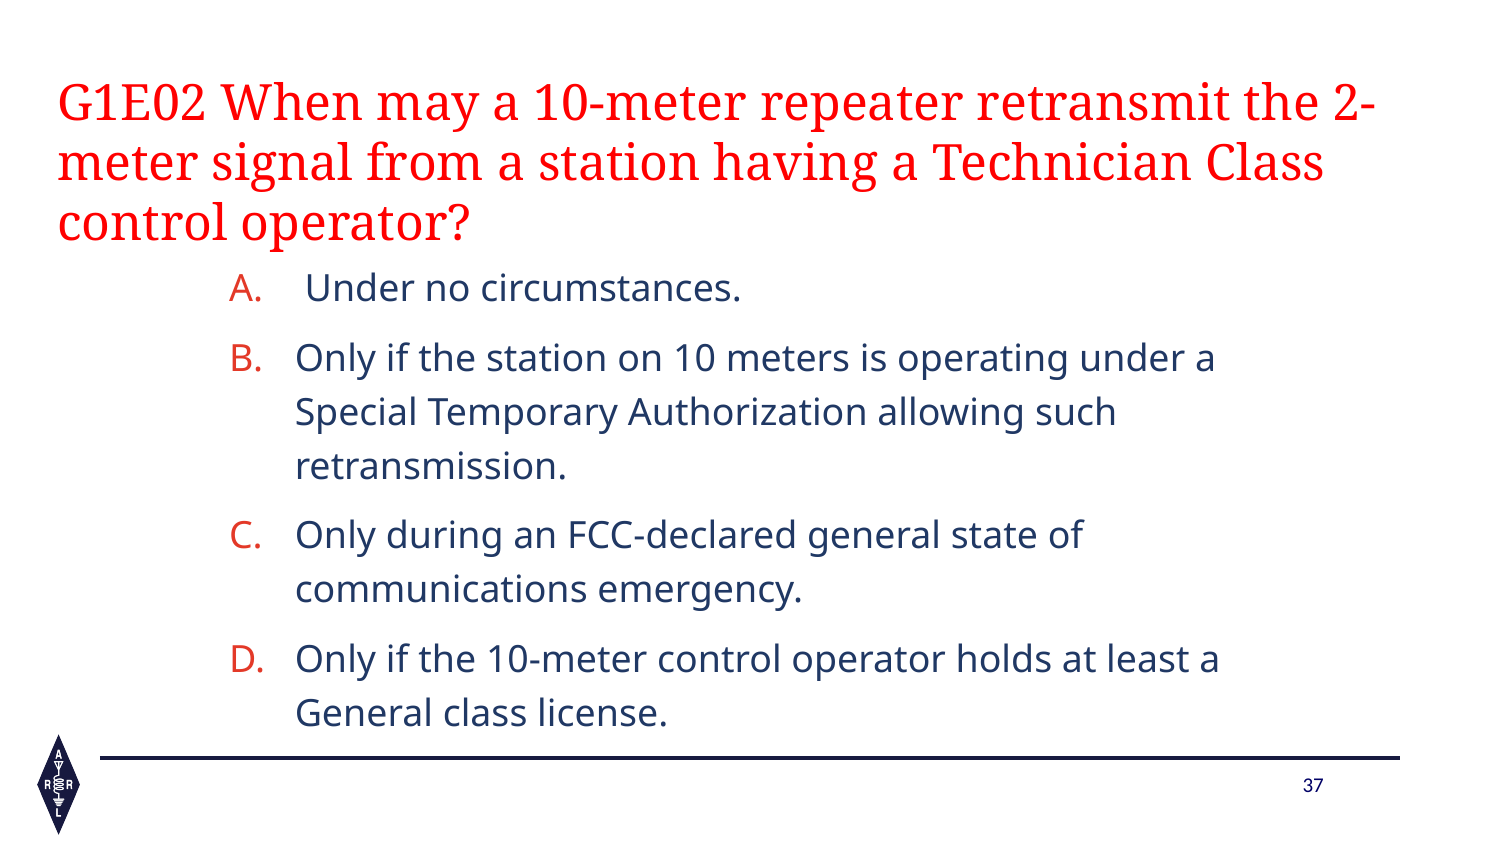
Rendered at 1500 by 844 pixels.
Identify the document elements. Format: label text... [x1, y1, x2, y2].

list Under no circumstances. Only if the station on 10 meters is operating under a Special Temporary Authorization allowing such retransmission. Only during an FCC-declared general state of communications emergency. Only if the 10-meter control operator holds at least a General class license. [229, 258, 1271, 727]
text_box G1E02 When may a 10-meter repeater retransmit the 2-meter signal from a station having a Technician Class control operator? [41, 62, 1458, 258]
slide_number 37 [1302, 761, 1400, 807]
picture [37, 734, 80, 835]
